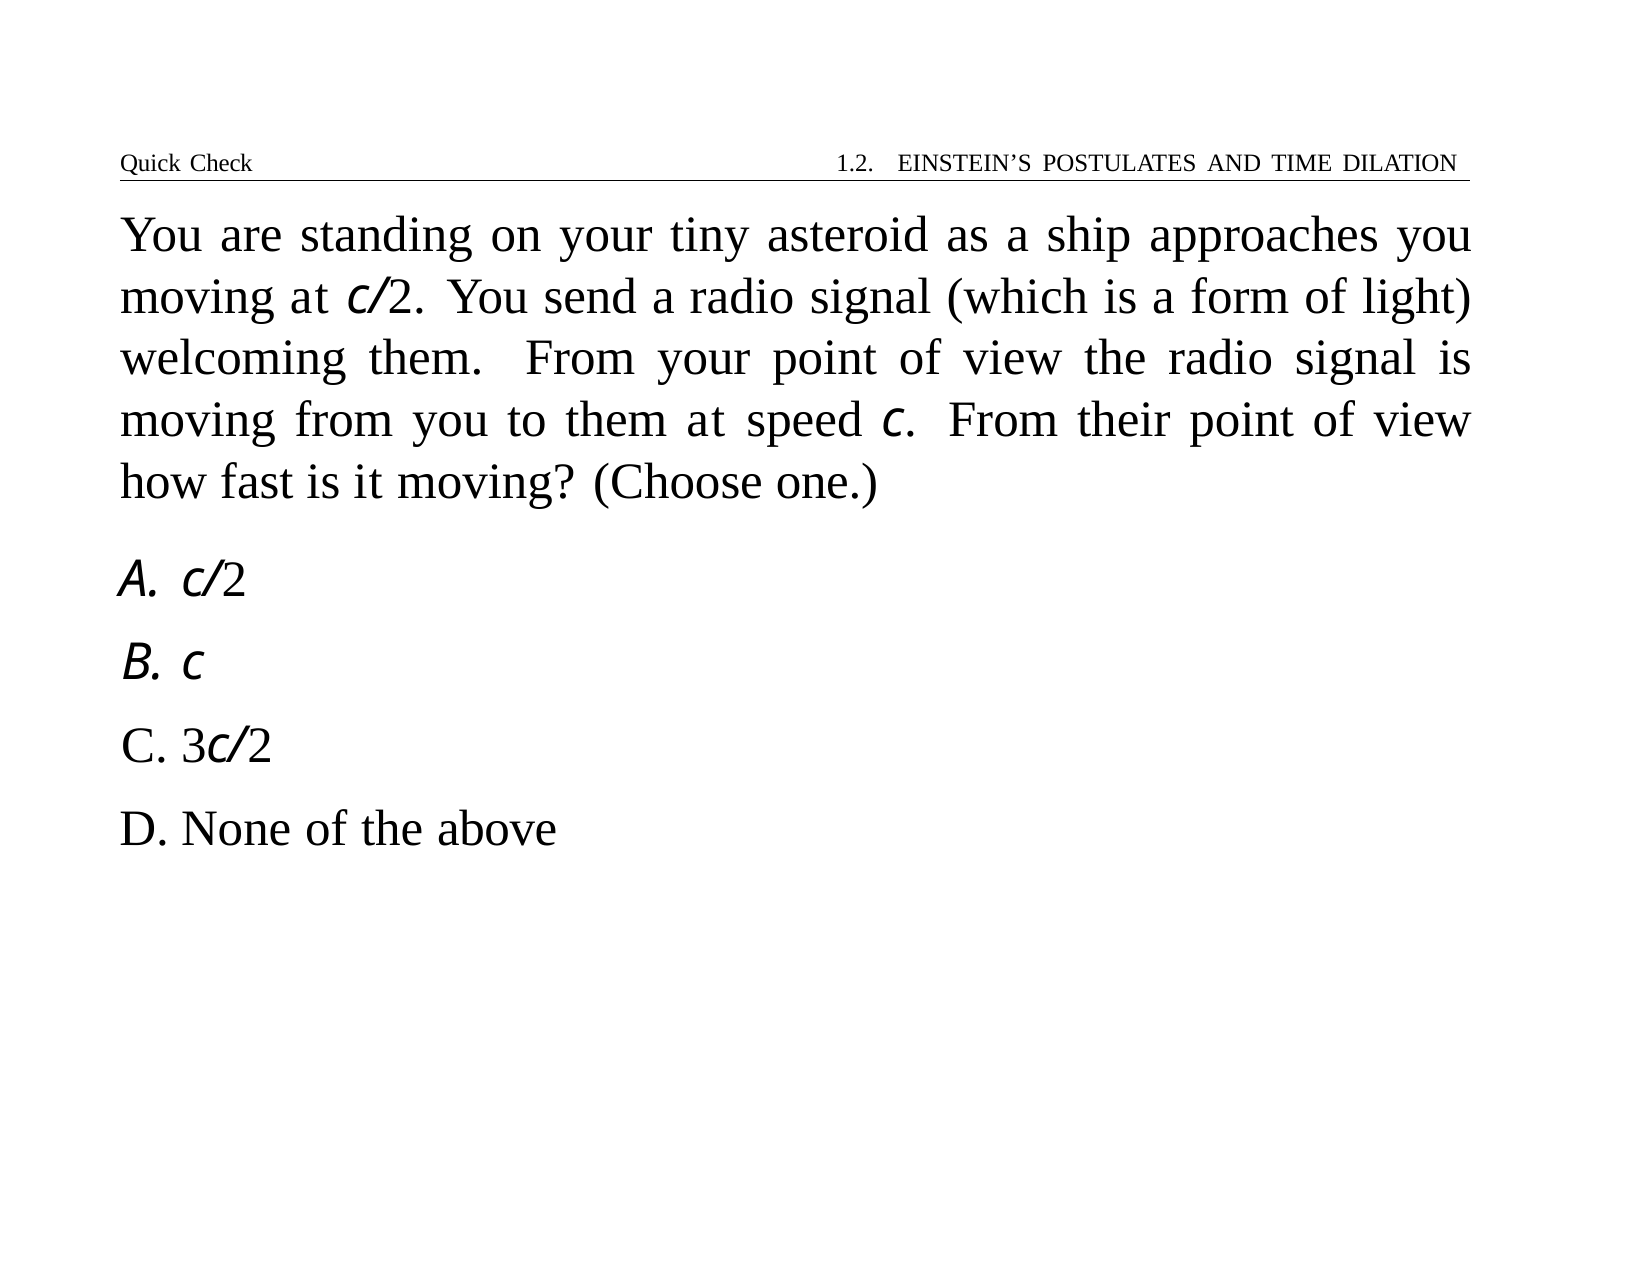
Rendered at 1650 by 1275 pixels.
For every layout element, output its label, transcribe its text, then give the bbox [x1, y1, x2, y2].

text_box c/2 c 3c/2 None of the above [117, 521, 559, 856]
text_box Quick Check 1.2. EINSTEIN’S POSTULATES AND TIME DILATION [117, 144, 1473, 176]
title You are standing on your tiny asteroid as a ship approaches you moving at c/2. You send a radio signal (which is a form of light) welcoming them. From your point of view the radio signal is moving from you to them at speed c. From their point of view how fast is it moving? (Choose one.) [117, 198, 1473, 509]
